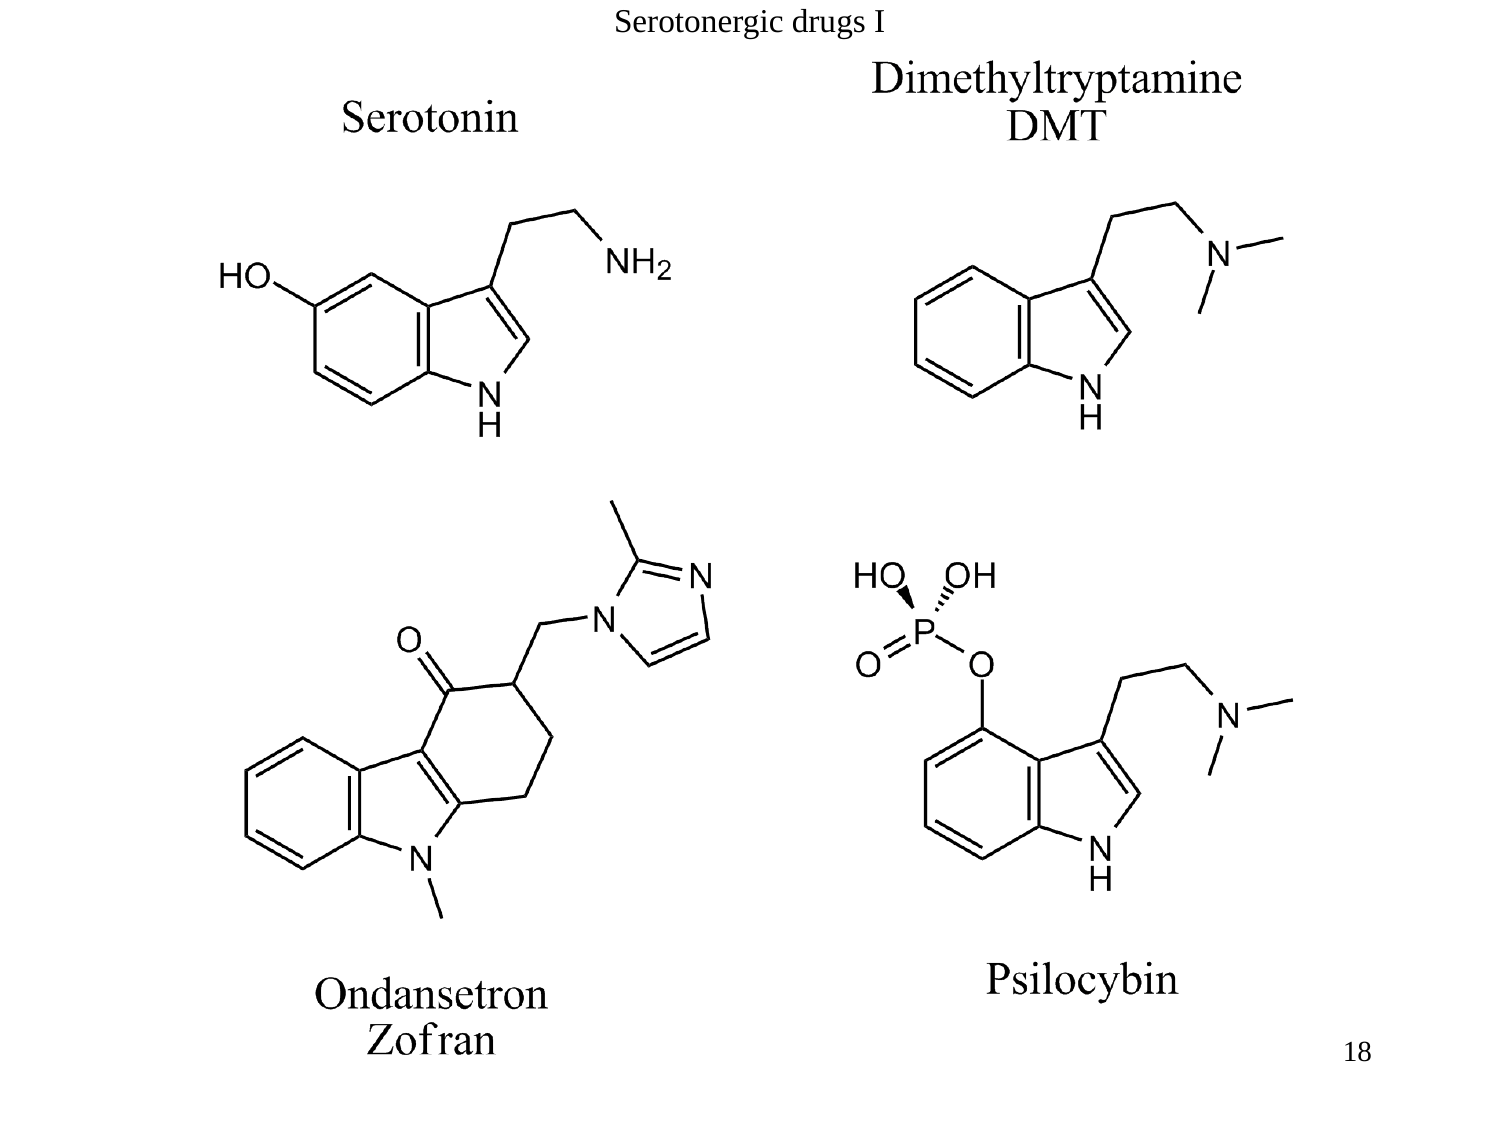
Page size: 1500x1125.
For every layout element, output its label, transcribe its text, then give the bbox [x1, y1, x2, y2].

slide_number 18 [1074, 1024, 1388, 1101]
picture [212, 49, 1301, 1069]
title Serotonergic drugs I [112, 0, 1388, 38]
